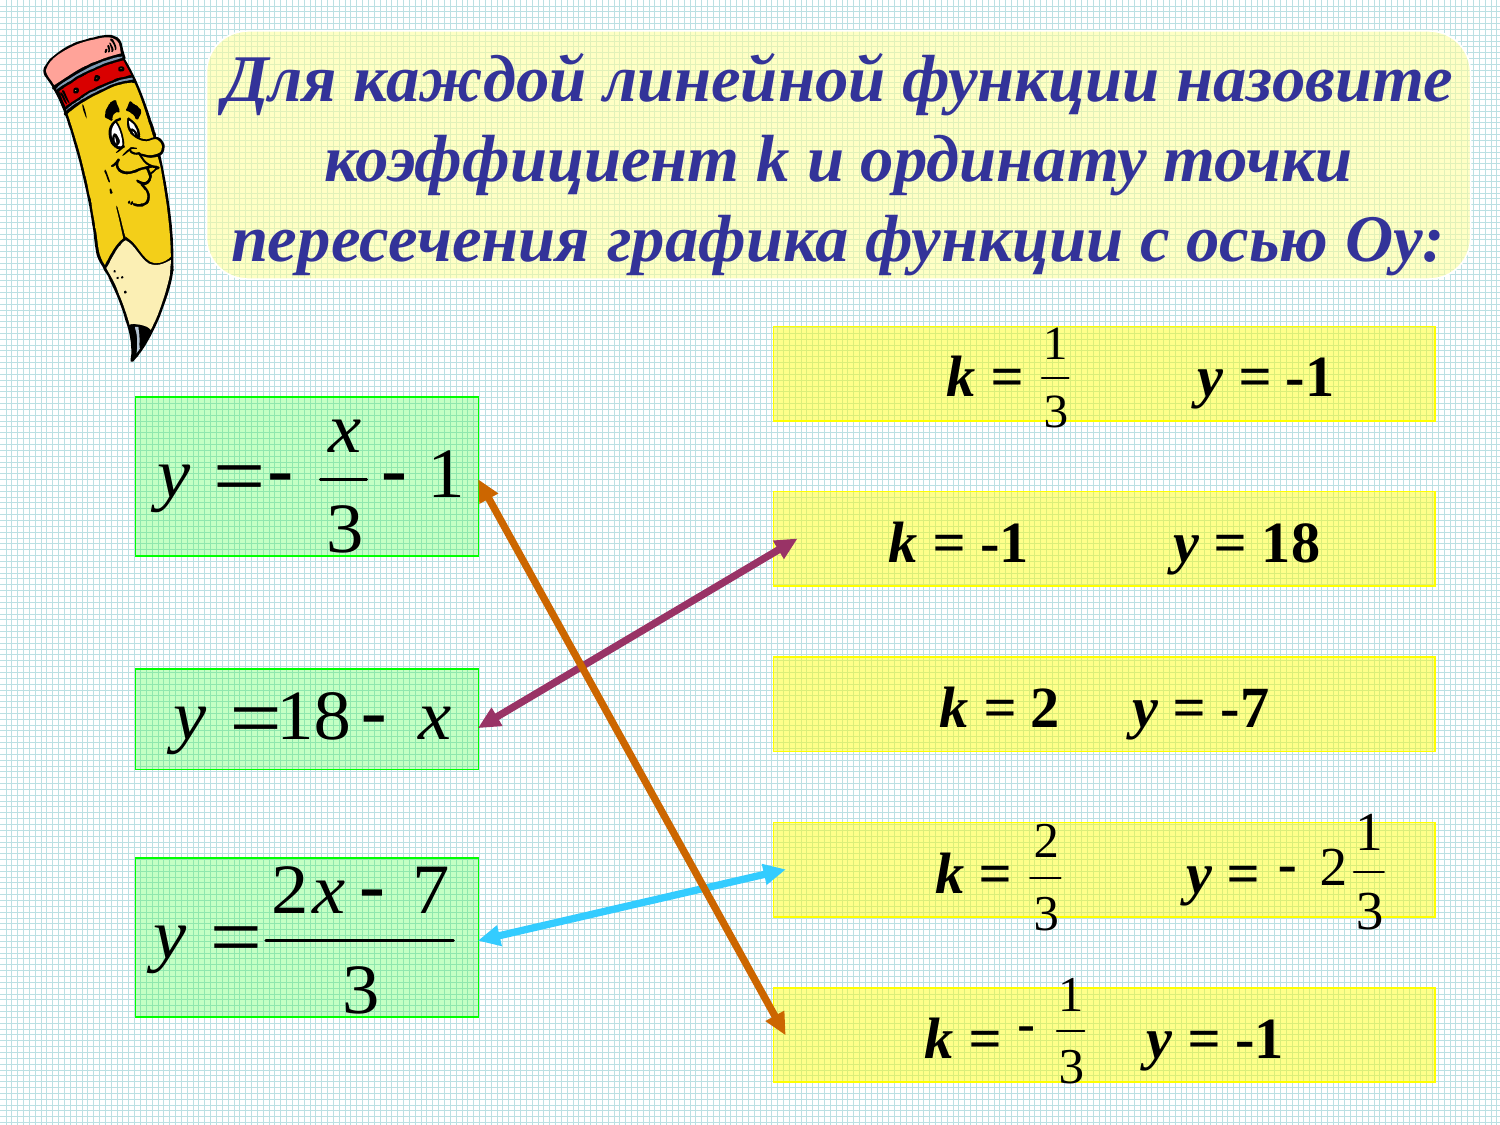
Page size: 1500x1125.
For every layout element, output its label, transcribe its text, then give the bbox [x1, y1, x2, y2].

picture [40, 30, 174, 362]
text_box k = -1 y = 18 [773, 491, 1436, 530]
text_box [483, 888, 704, 944]
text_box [135, 668, 479, 770]
text_box Для каждой линейной функции назовите коэффициент k и ординату точки пересечения графика функции с осью Оу: [206, 30, 1471, 280]
text_box k = -1 y = 18 [773, 531, 1436, 587]
text_box [582, 538, 798, 666]
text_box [773, 798, 1436, 941]
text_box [773, 314, 1436, 438]
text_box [135, 845, 479, 1030]
text_box [483, 482, 768, 1004]
text_box k = 2 y = -7 [773, 657, 1436, 752]
text_box [483, 666, 581, 728]
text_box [773, 963, 1436, 1095]
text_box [135, 385, 479, 569]
